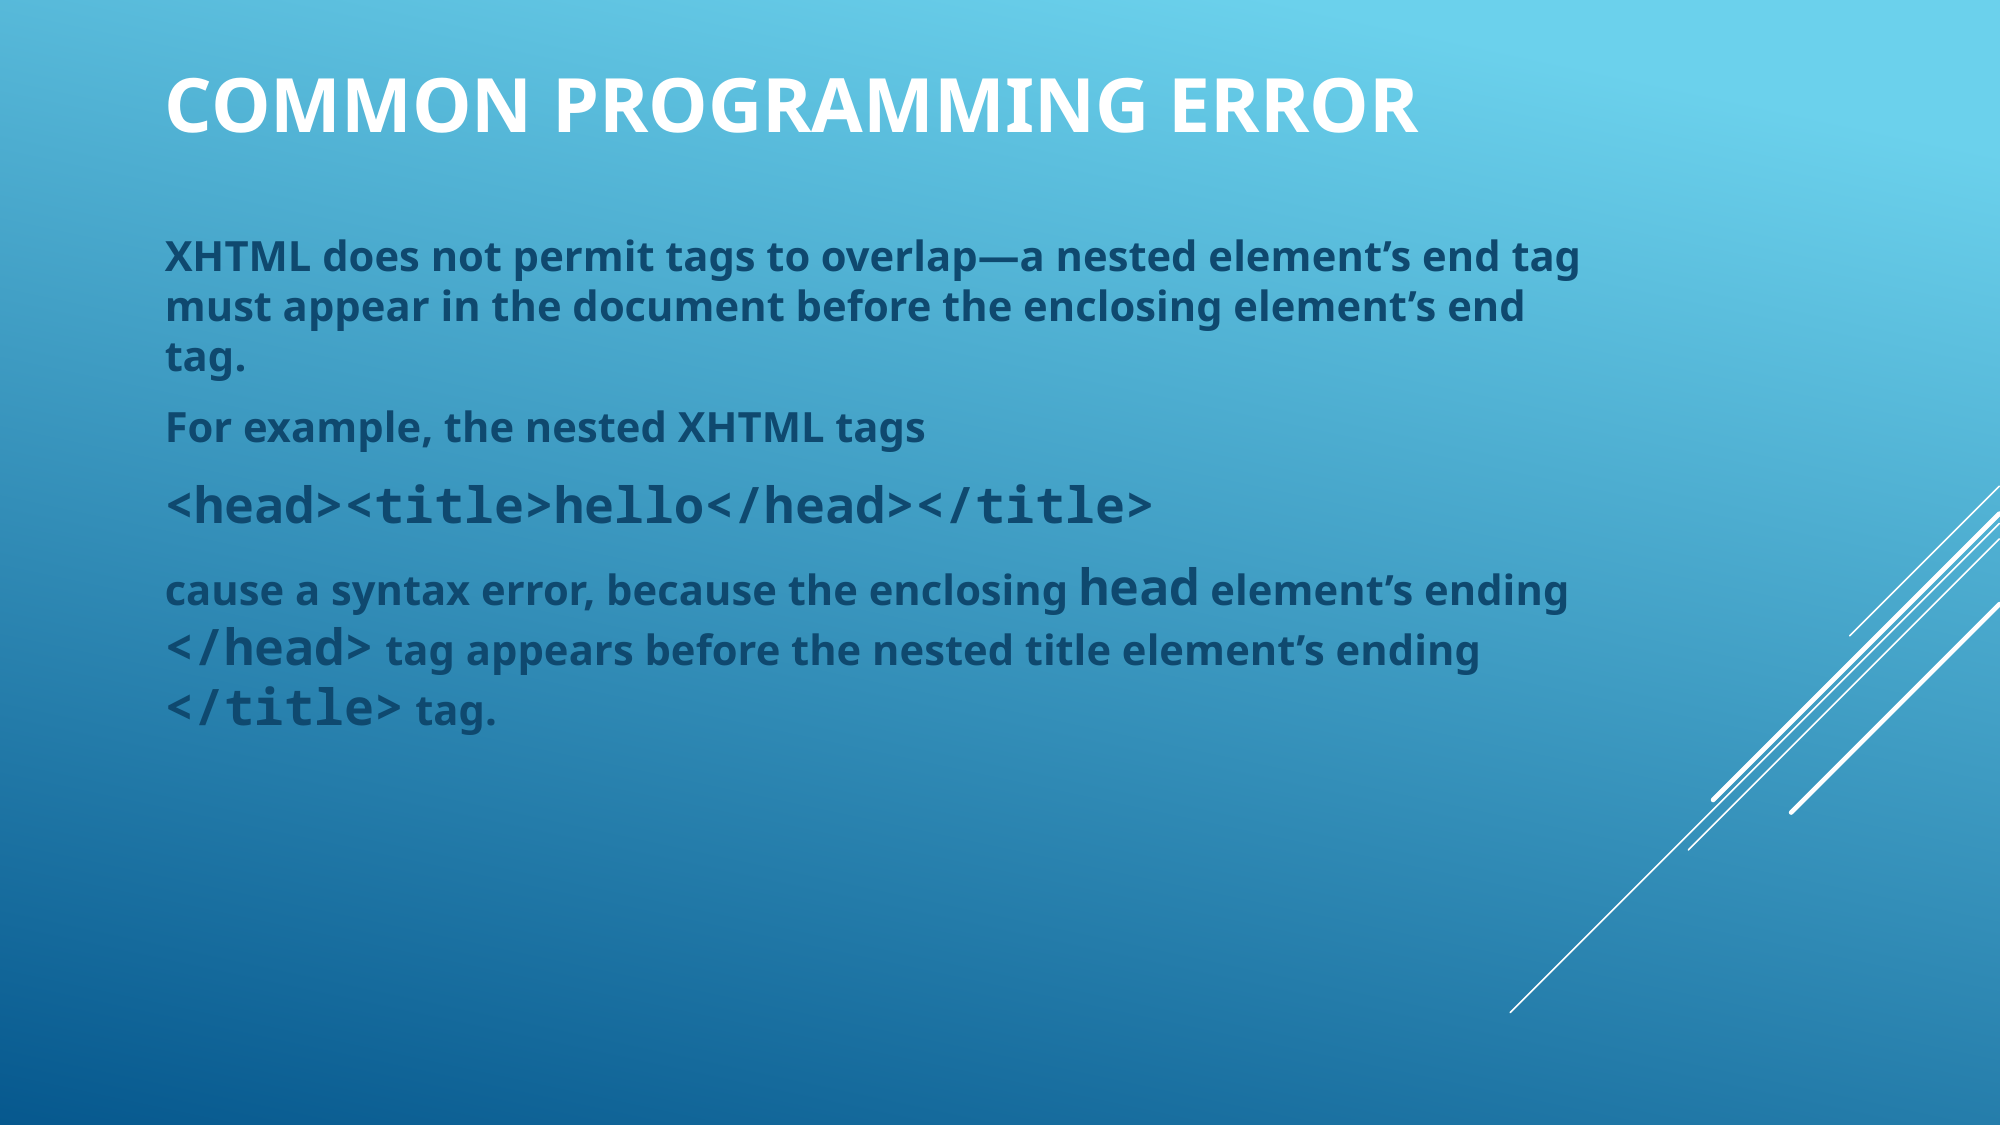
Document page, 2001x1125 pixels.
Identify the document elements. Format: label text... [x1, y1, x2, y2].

text_box Common Programming Error [149, 49, 1686, 194]
text_box XHTML does not permit tags to overlap—a nested element’s end tag must appear in the document before the enclosing element’s end tag. For example, the nested XHTML tags <head><title>hello</head></title> cause a syntax error, because the enclosing head element’s ending </head> tag appears before the nested title element’s ending </title> tag. [149, 222, 1609, 957]
